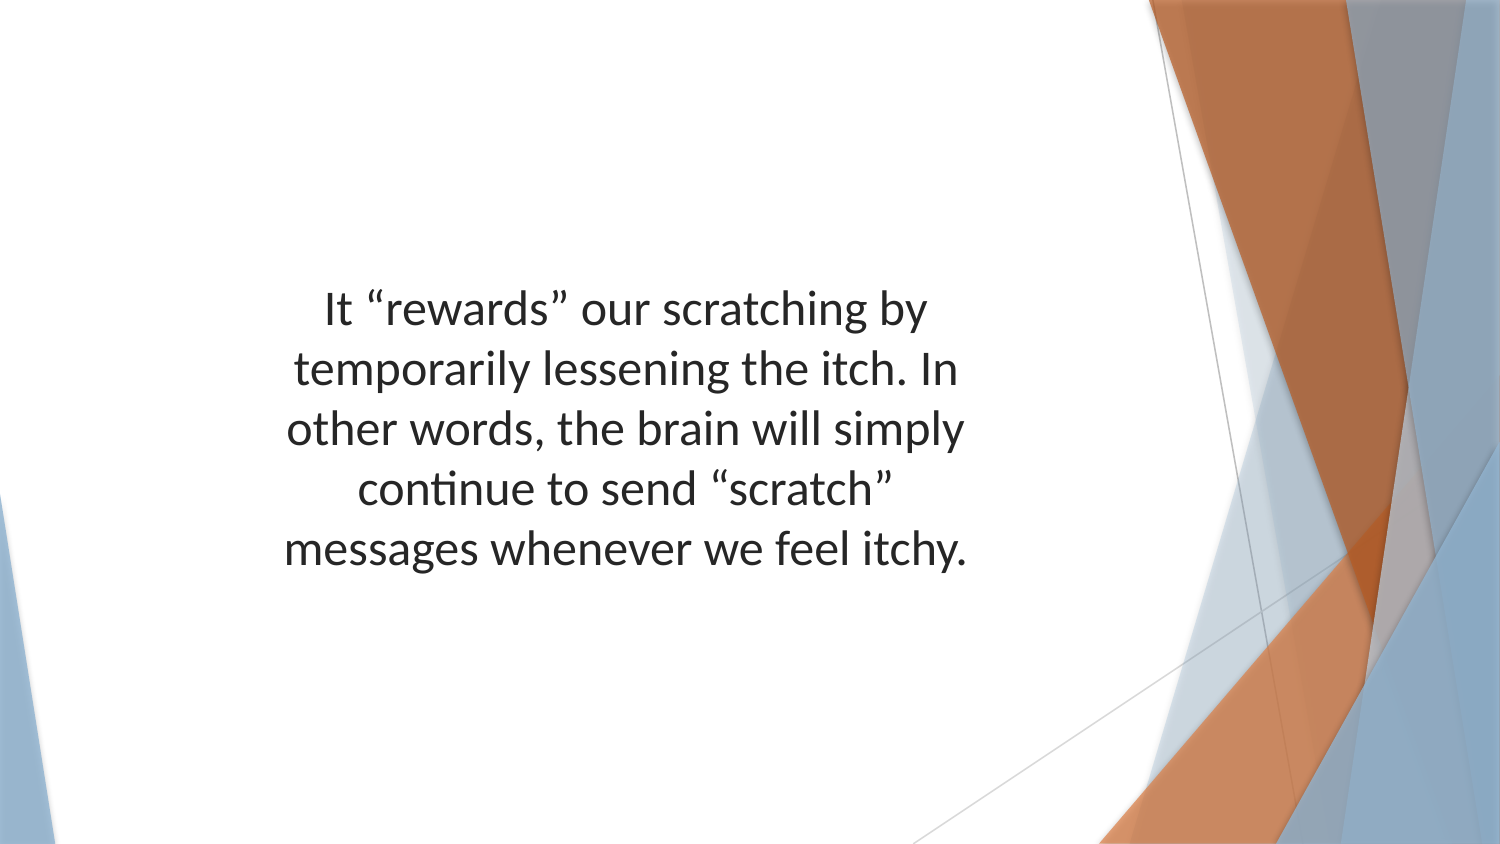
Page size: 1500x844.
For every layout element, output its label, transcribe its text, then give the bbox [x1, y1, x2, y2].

list It “rewards” our scratching by temporarily lessening the itch. In other words, the brain will simply continue to send “scratch” messages whenever we feel itchy. [253, 268, 998, 706]
